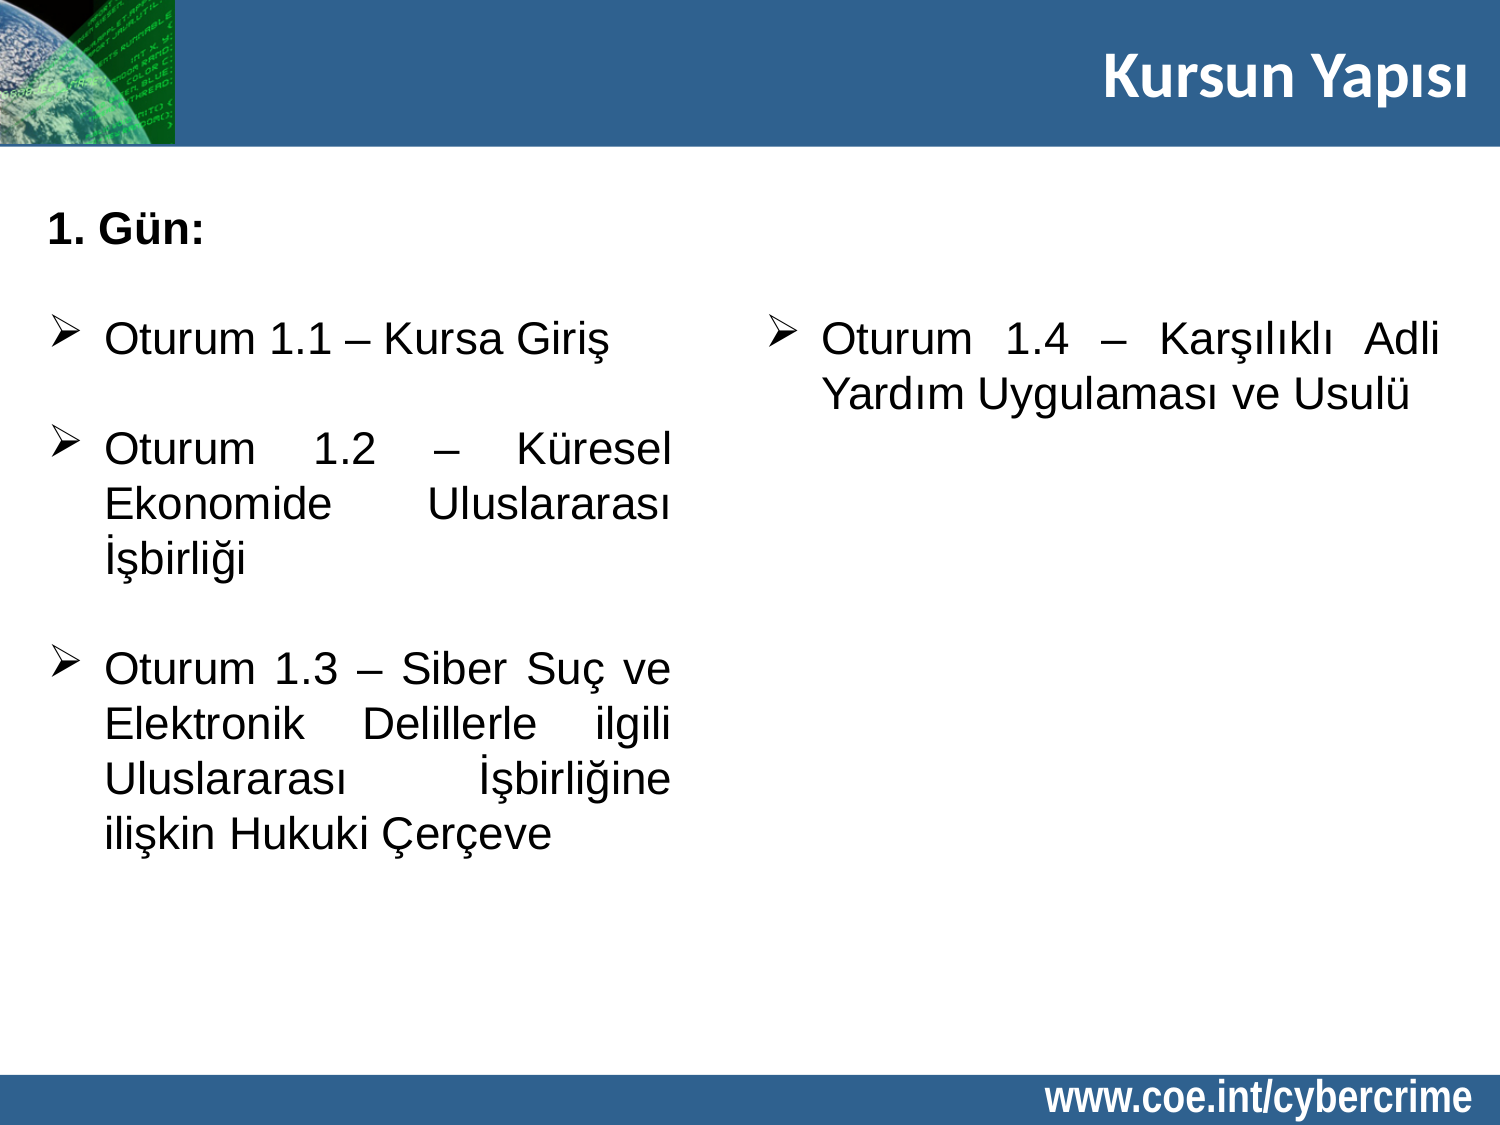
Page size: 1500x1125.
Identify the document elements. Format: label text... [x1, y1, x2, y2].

picture [0, 0, 175, 144]
text_box Oturum 1.4 – Karşılıklı Adli Yardım Uygulaması ve Usulü [749, 191, 1457, 427]
text_box [0, 1073, 1030, 1125]
text_box Kursun Yapısı [177, 0, 1500, 149]
text_box 1. Gün: Oturum 1.1 – Kursa Giriş Oturum 1.2 – Küresel Ekonomide Uluslararası İşbirliği Oturum 1.3 – Siber Suç ve Elektronik Delillerle ilgili Uluslararası İşbirliğine ilişkin Hukuki Çerçeve [32, 191, 688, 867]
text_box www.coe.int/cybercrime [1030, 1059, 1500, 1125]
